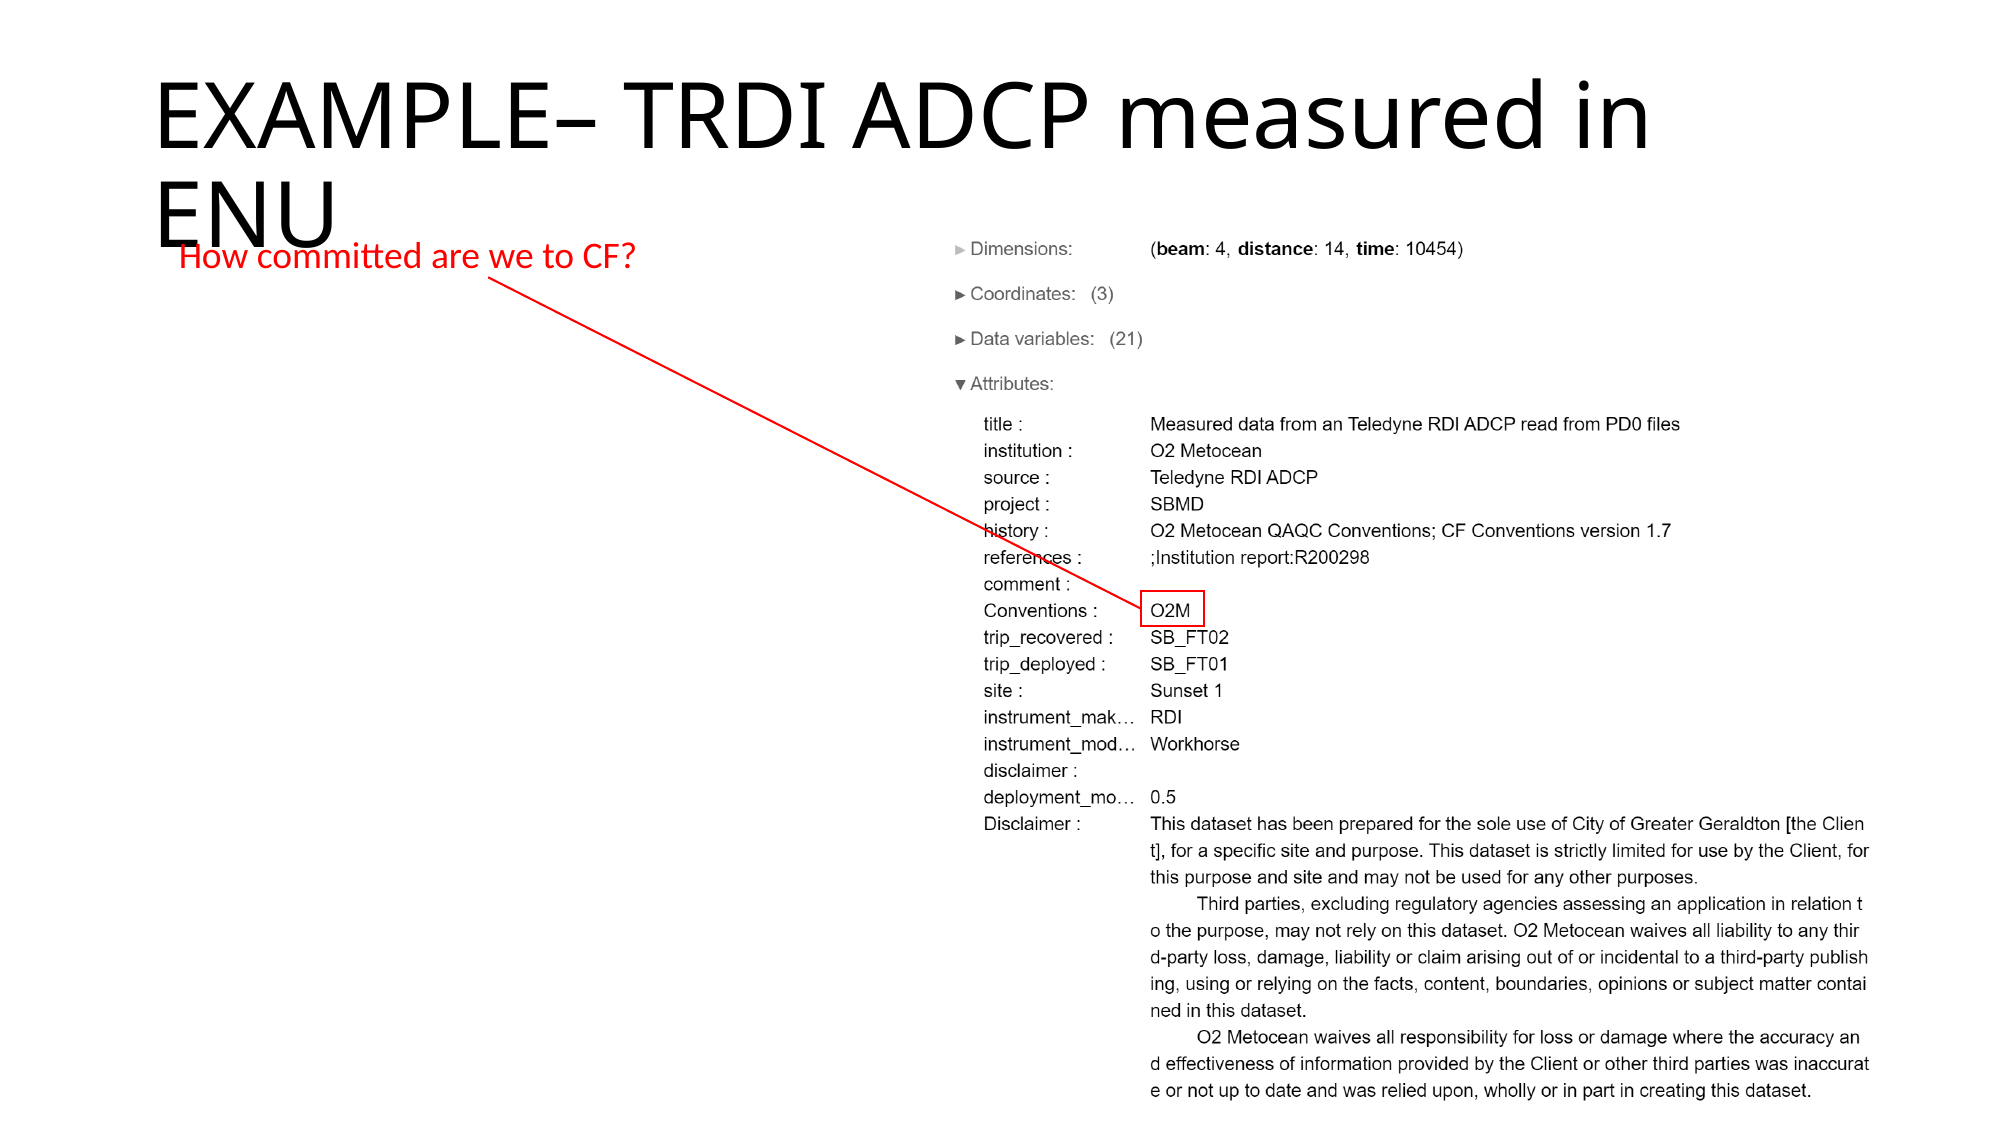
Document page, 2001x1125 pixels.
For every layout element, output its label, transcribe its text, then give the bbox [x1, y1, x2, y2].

text_box How committed are we to CF? [163, 223, 653, 283]
picture [934, 223, 1916, 1116]
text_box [488, 277, 1204, 627]
title EXAMPLE– TRDI ADCP measured in ENU [137, 59, 1863, 278]
